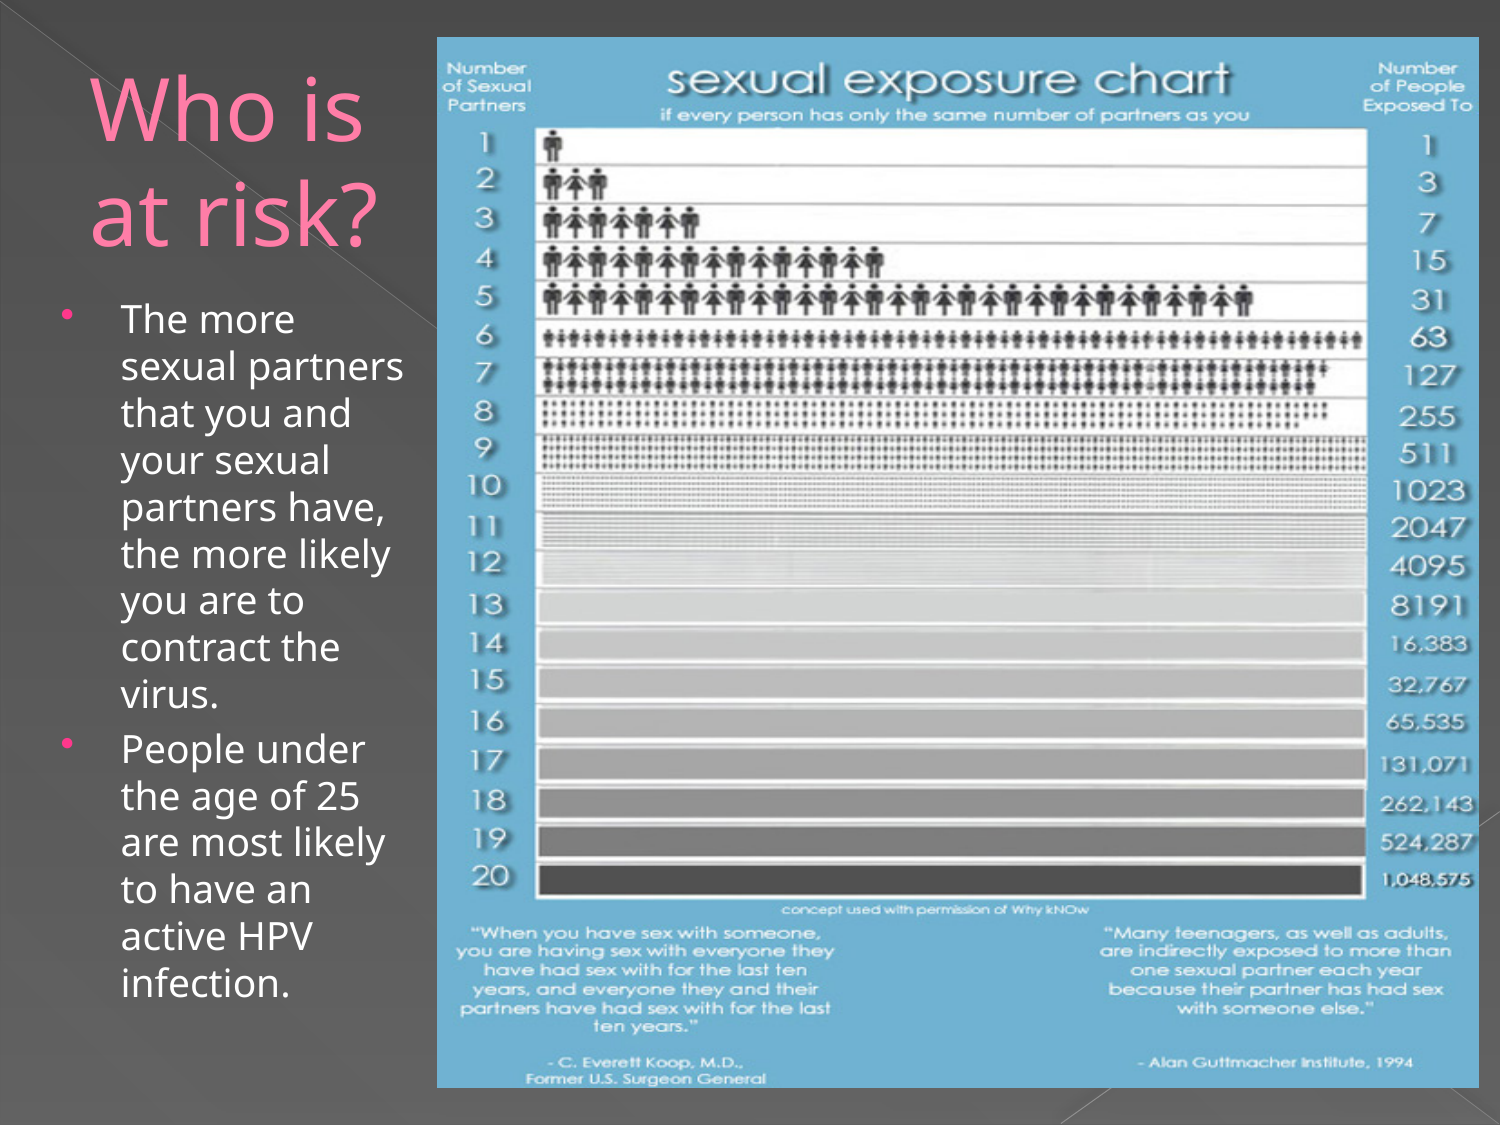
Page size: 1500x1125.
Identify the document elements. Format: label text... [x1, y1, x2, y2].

title Who is at risk? [75, 43, 400, 274]
list The more sexual partners that you and your sexual partners have, the more likely you are to contract the virus. People under the age of 25 are most likely to have an active HPV infection. [37, 287, 427, 1030]
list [437, 37, 1479, 1088]
